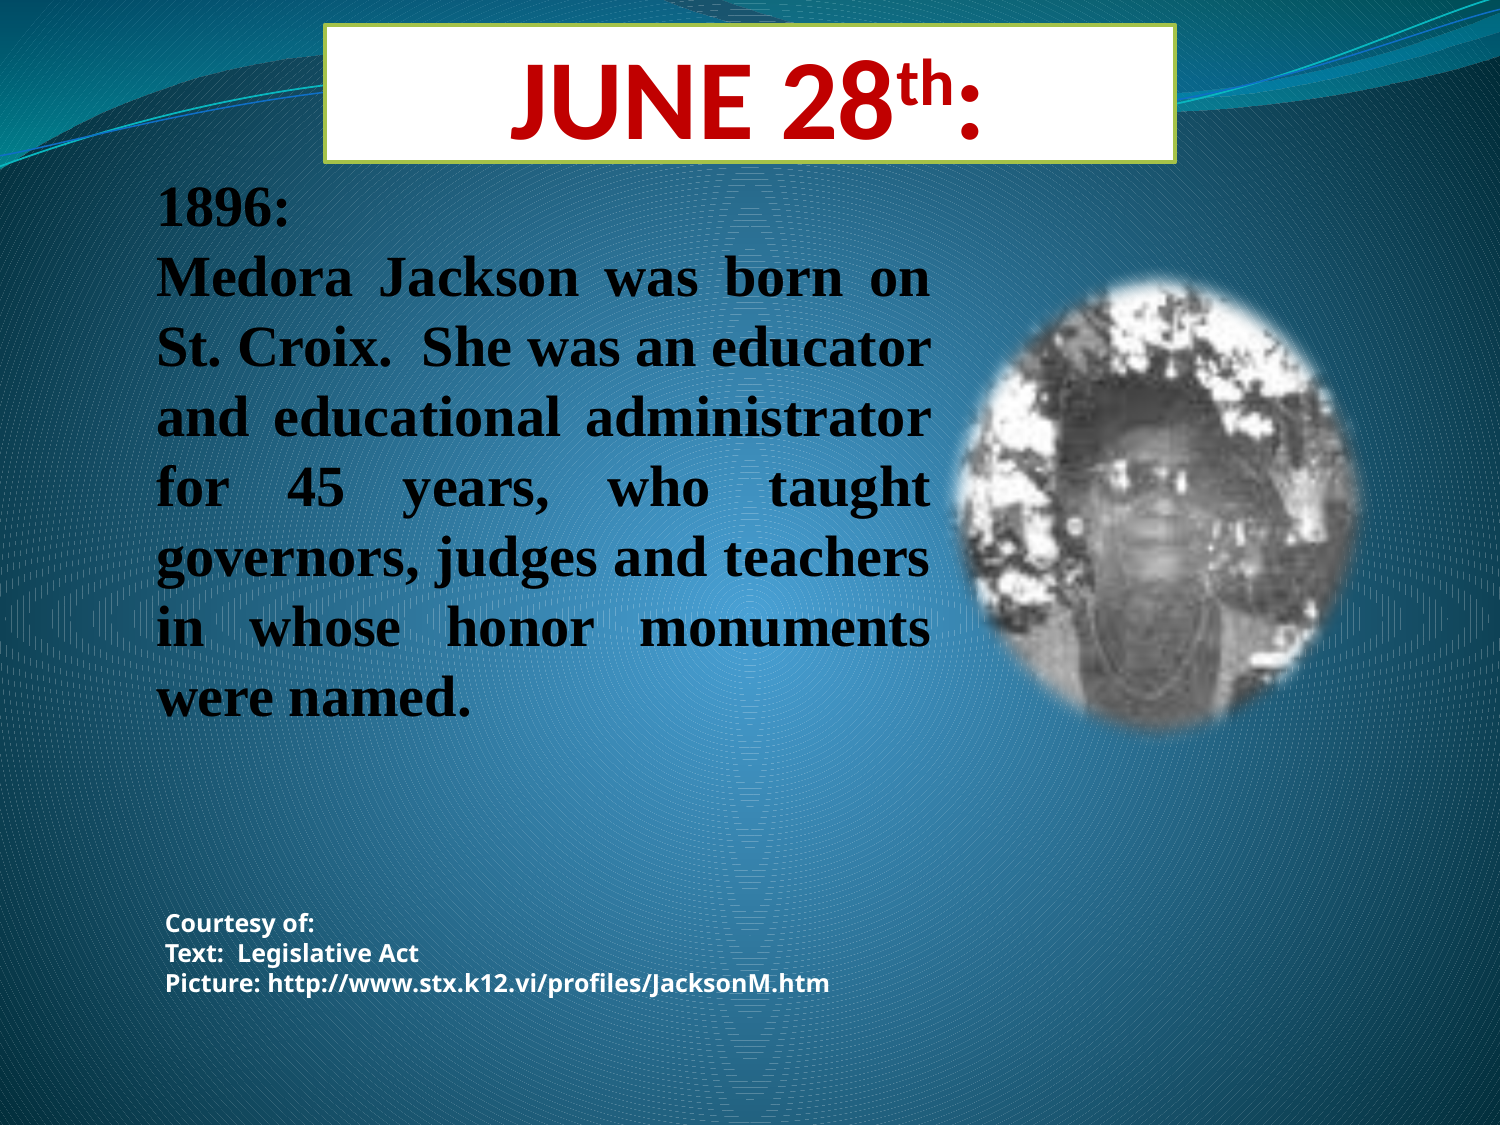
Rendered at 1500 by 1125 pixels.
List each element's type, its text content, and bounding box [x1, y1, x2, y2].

picture [937, 262, 1378, 751]
title JUNE 28th: [323, 23, 1177, 164]
text_box 1896: Medora Jackson was born on St. Croix. She was an educator and educational administrator for 45 years, who taught governors, judges and teachers in whose honor monuments were named. [150, 162, 938, 788]
text_box Courtesy of: Text: Legislative Act Picture: http://www.stx.k12.vi/profiles/JacksonM.htm [150, 900, 1375, 1005]
